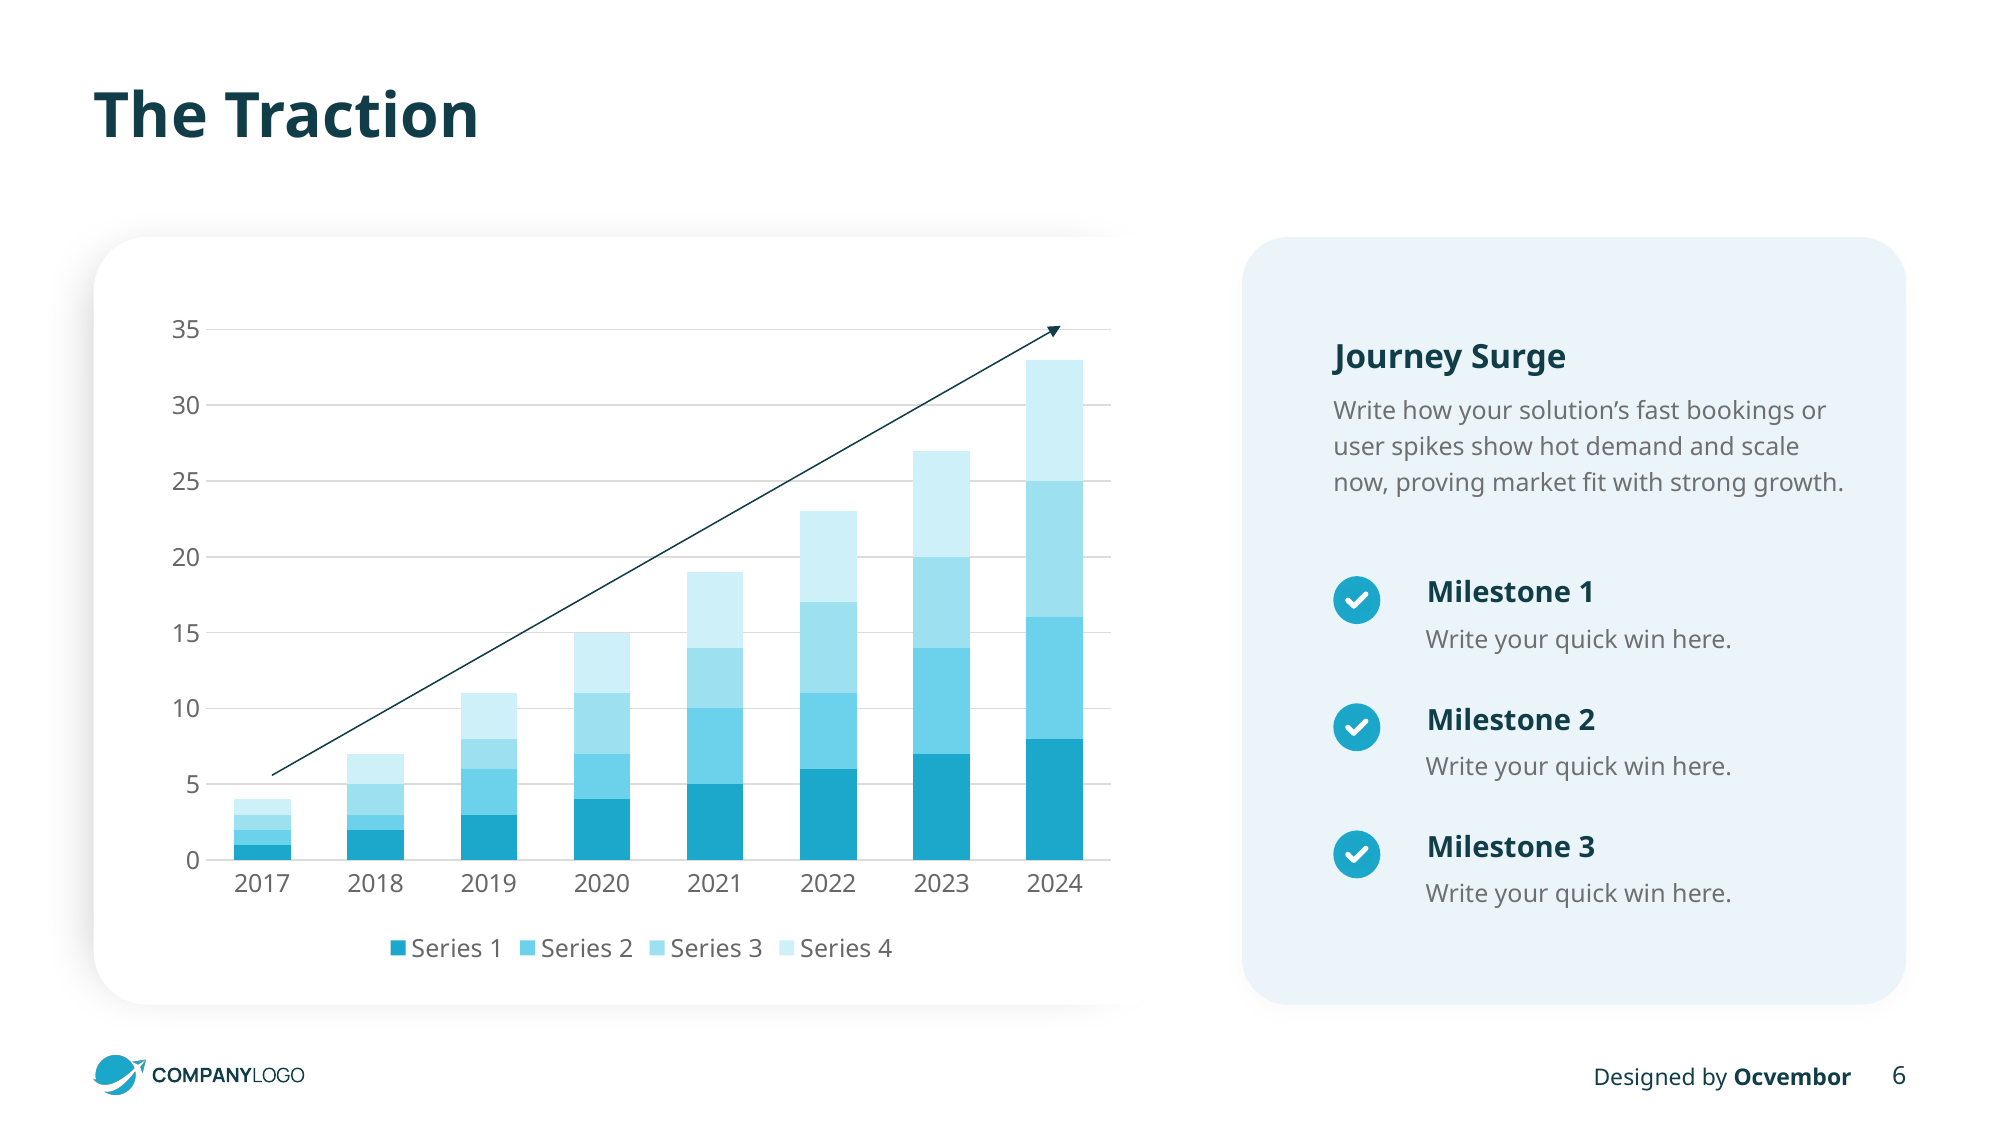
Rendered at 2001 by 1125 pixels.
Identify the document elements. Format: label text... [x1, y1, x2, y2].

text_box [1333, 700, 1848, 780]
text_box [1333, 334, 1848, 496]
picture [93, 1055, 146, 1095]
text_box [271, 325, 1061, 776]
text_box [1333, 573, 1848, 653]
chart [151, 298, 1132, 972]
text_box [1333, 827, 1848, 907]
text_box [1241, 236, 1908, 1006]
title The Traction [93, 75, 1907, 151]
text_box [93, 236, 1179, 1005]
